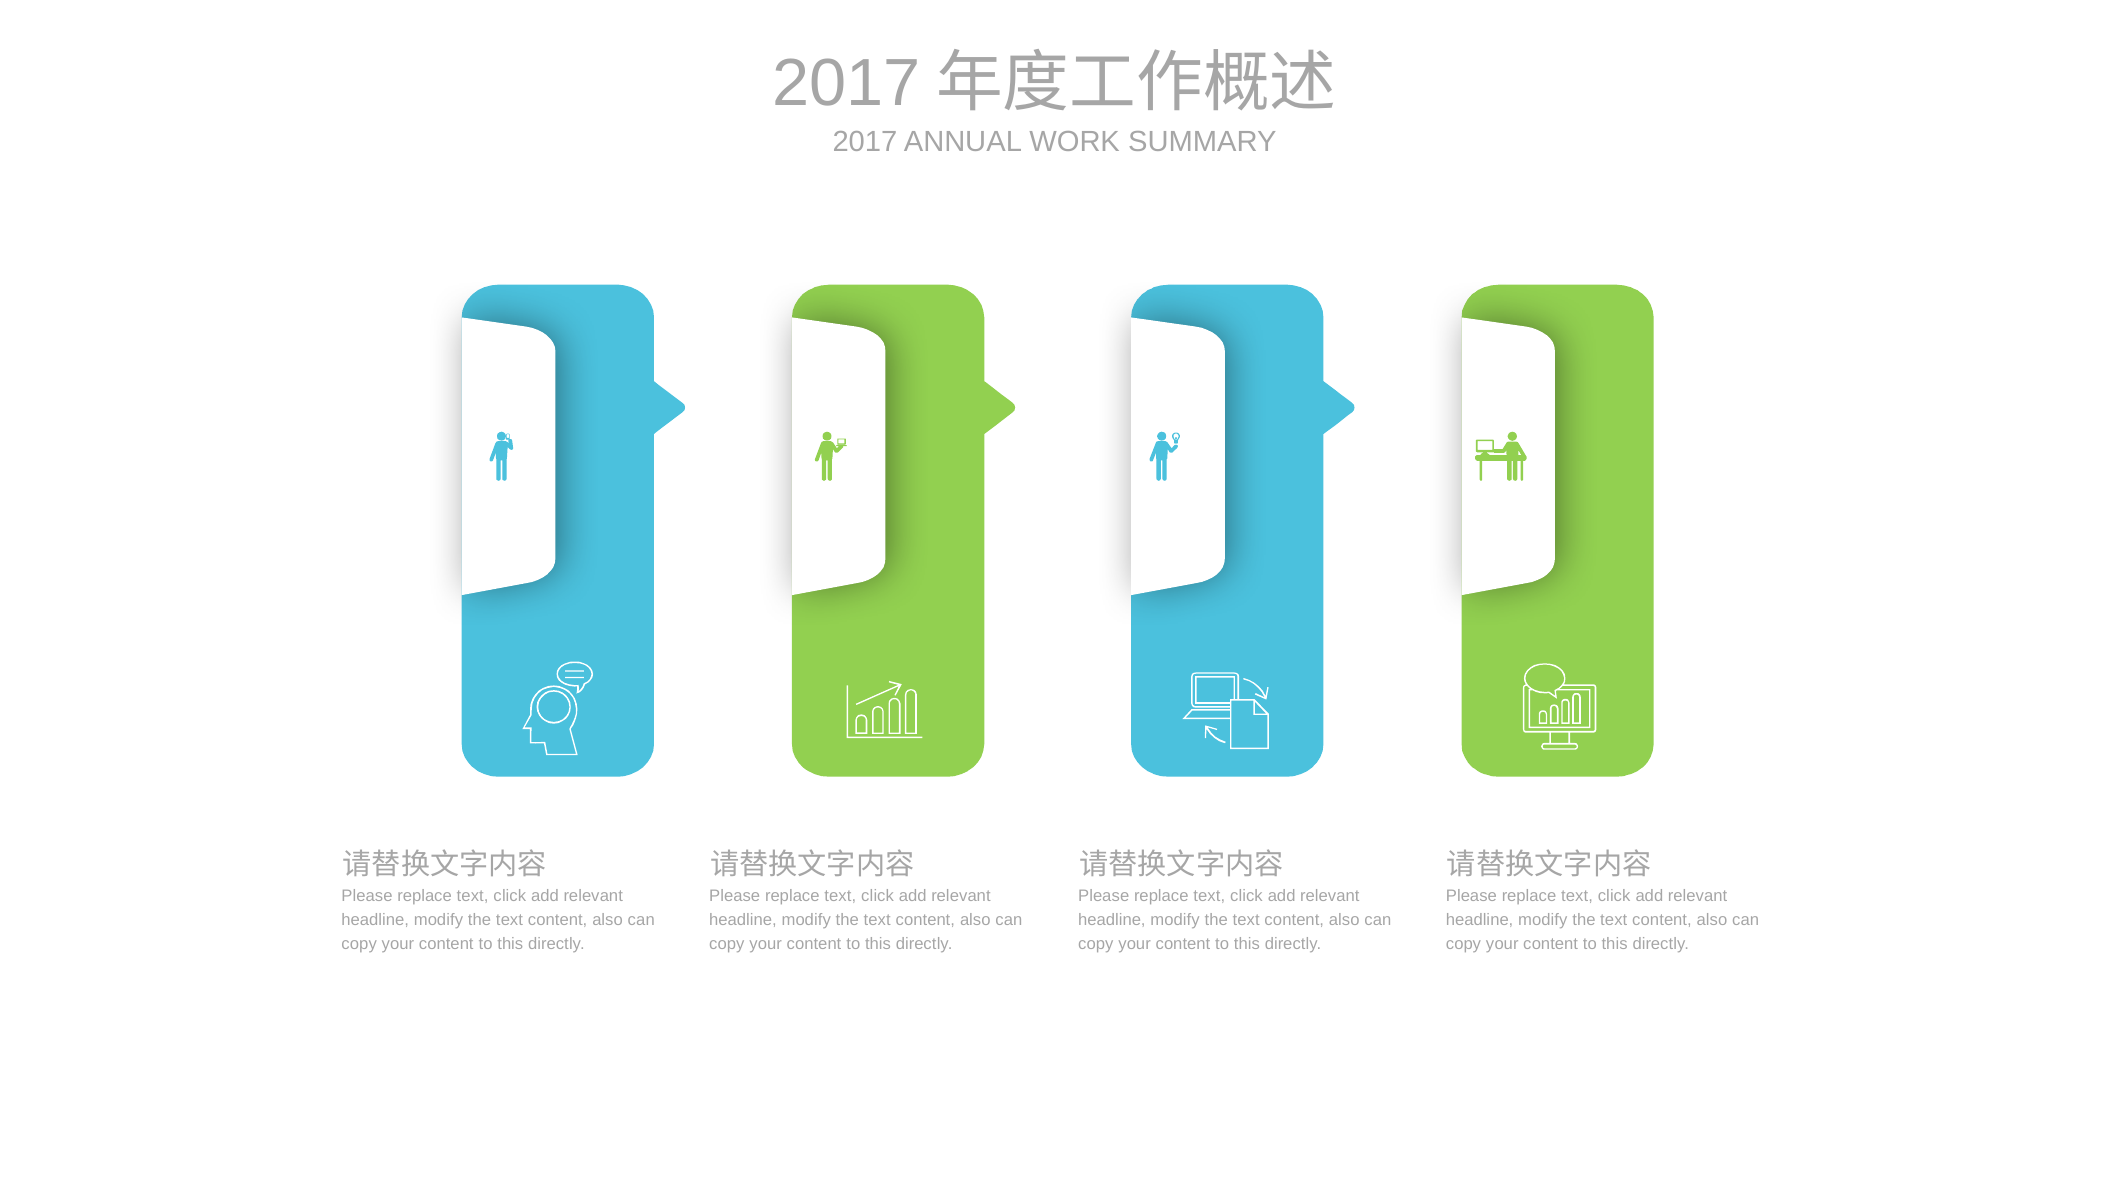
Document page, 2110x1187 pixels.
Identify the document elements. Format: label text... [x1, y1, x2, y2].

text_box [791, 317, 886, 596]
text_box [522, 661, 1597, 756]
text_box 请替换文字内容 [695, 831, 930, 888]
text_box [461, 317, 556, 596]
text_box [1461, 317, 1555, 596]
text_box [794, 756, 982, 777]
text_box Please replace text, click add relevant headline, modify the text content, also can copy your content to this directly. [1431, 873, 1782, 960]
text_box Please replace text, click add relevant headline, modify the text content, also can copy your content to this directly. [326, 873, 677, 960]
text_box 请替换文字内容 [327, 831, 563, 888]
text_box Please replace text, click add relevant headline, modify the text content, also can copy your content to this directly. [1063, 873, 1414, 960]
text_box 请替换文字内容 [1064, 831, 1299, 888]
text_box [1461, 284, 1654, 777]
text_box [791, 284, 1016, 661]
text_box [461, 284, 686, 777]
text_box 2017年度工作概述 [730, 38, 1379, 119]
text_box [1133, 756, 1321, 777]
text_box Please replace text, click add relevant headline, modify the text content, also can copy your content to this directly. [694, 873, 1045, 960]
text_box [1131, 317, 1225, 596]
text_box 2017 ANNUAL WORK SUMMARY [824, 122, 1285, 158]
text_box [1131, 284, 1355, 661]
text_box 请替换文字内容 [1432, 831, 1667, 888]
